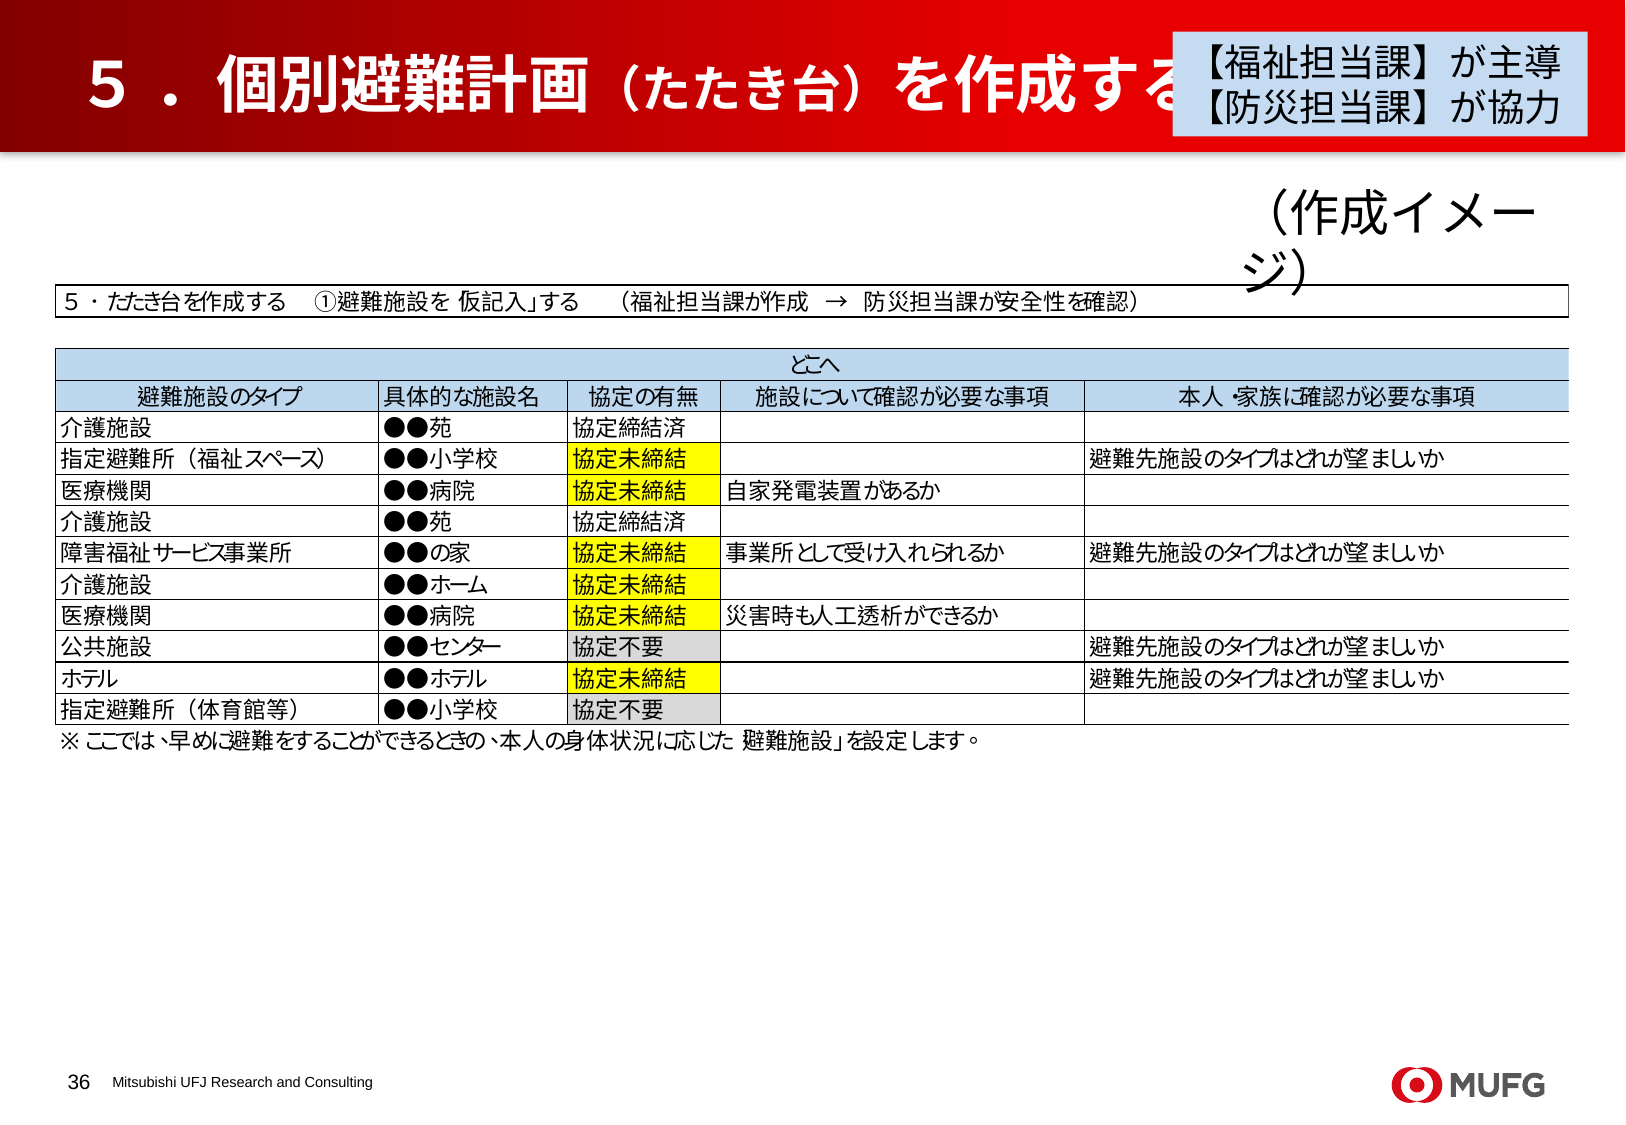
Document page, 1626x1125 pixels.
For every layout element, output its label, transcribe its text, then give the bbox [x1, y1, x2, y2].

title ５ ．個別避難計画（たたき台）を作成する [67, 42, 1172, 120]
text_box （作成イメージ） [1230, 172, 1610, 250]
picture [54, 284, 1571, 757]
text_box 【福祉担当課】が主導 【防災担当課】が協力 [1172, 31, 1588, 137]
